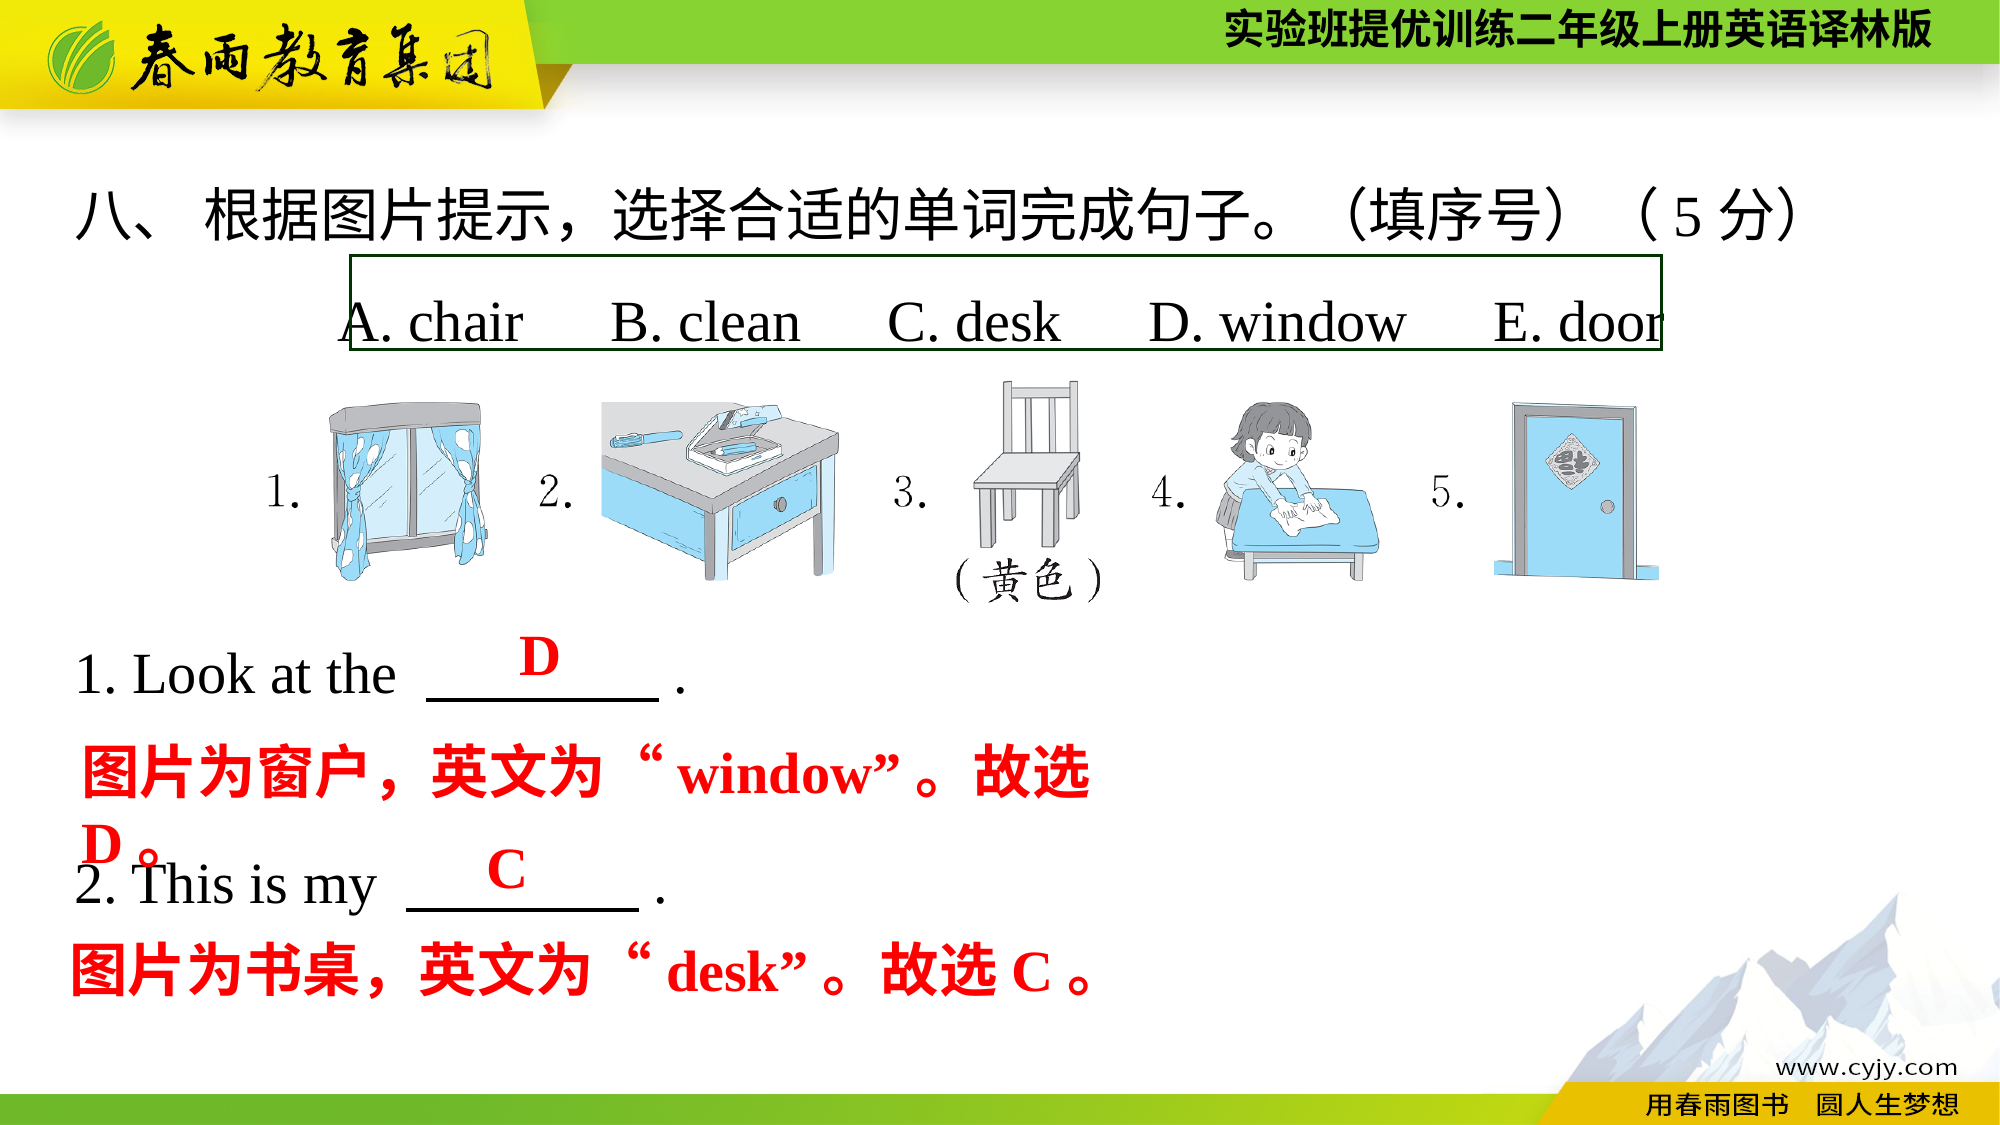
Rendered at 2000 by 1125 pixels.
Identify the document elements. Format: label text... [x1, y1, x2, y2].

text_box 图片为书桌，英文为“desk”。故选C。 [54, 925, 1166, 1011]
text_box D [504, 633, 576, 695]
text_box 图片为窗户，英文为“window”。故选D。 [66, 727, 1213, 883]
text_box [350, 255, 1662, 350]
list 八、 根据图片提示，选择合适的单词完成句子。（填序号）（5分） A. chair B. clean C. desk D. window E. door 1. Look at the . 2. This is my . [59, 135, 1944, 932]
picture [0, 0, 2000, 1125]
text_box C [471, 822, 544, 908]
